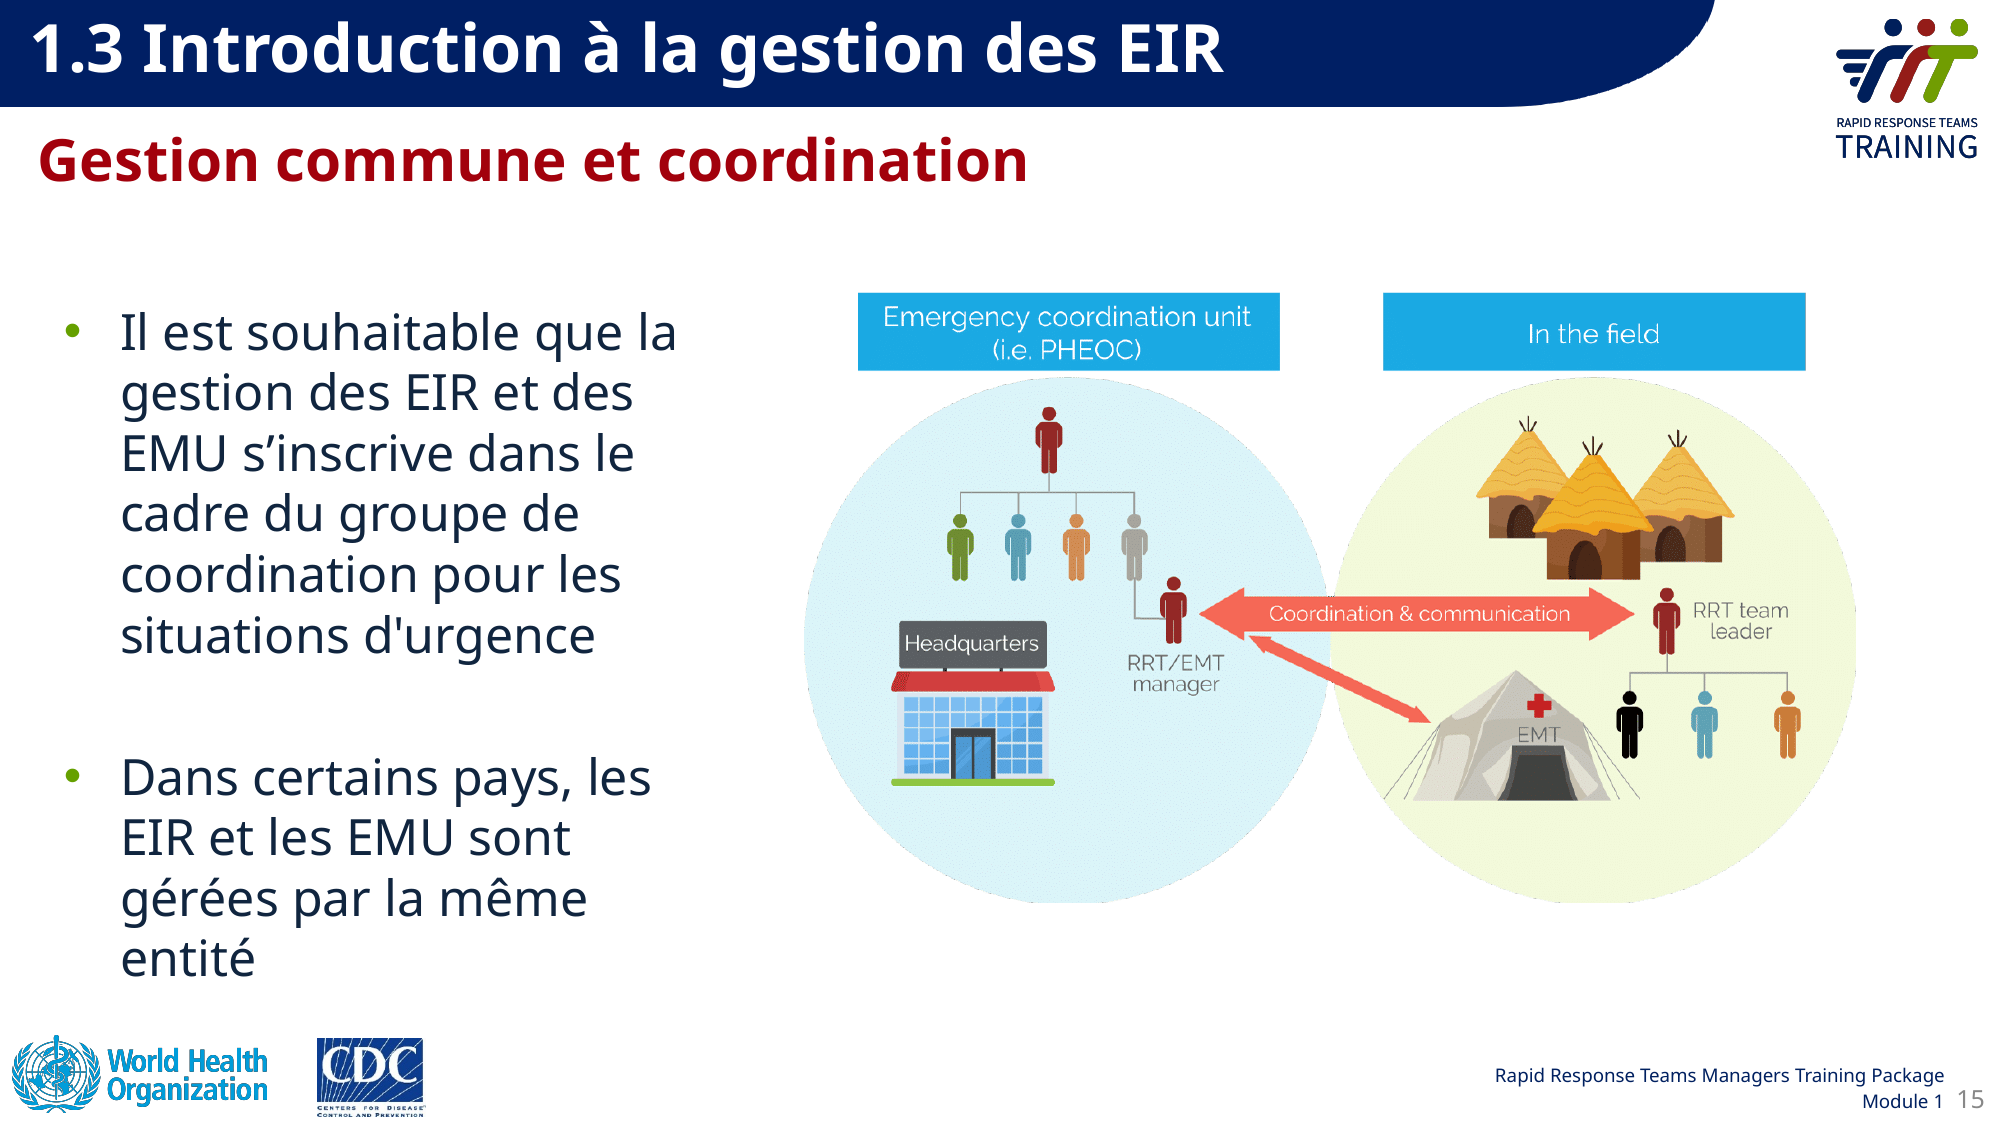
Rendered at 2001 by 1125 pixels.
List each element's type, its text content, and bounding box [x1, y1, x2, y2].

picture [50, 1108, 62, 1113]
text_box 15 [1557, 1075, 1993, 1121]
picture [64, 1057, 267, 1113]
picture [24, 1054, 36, 1087]
picture [317, 1057, 426, 1117]
picture [30, 1083, 37, 1091]
text_box Gestion commune et coordination [30, 123, 1542, 227]
picture [34, 1054, 43, 1078]
list Il est souhaitable que la gestion des EIR et des EMU sʼinscrive dans le cadre du groupe de coordination pour les situations d'urgence Dans certains pays, les EIR et les EMU sont gérées par la même entité [55, 291, 731, 1057]
picture [12, 1083, 48, 1113]
picture [40, 1062, 47, 1070]
picture [71, 1057, 90, 1091]
picture [36, 1088, 78, 1105]
picture [12, 1035, 54, 1068]
picture [0, 0, 1717, 107]
picture [46, 1056, 54, 1062]
picture [803, 291, 1856, 903]
picture [22, 1062, 26, 1077]
picture [219, 1057, 229, 1063]
picture [1835, 19, 1978, 167]
list 1.3 Introduction à la gestion des EIR [21, 7, 1534, 111]
